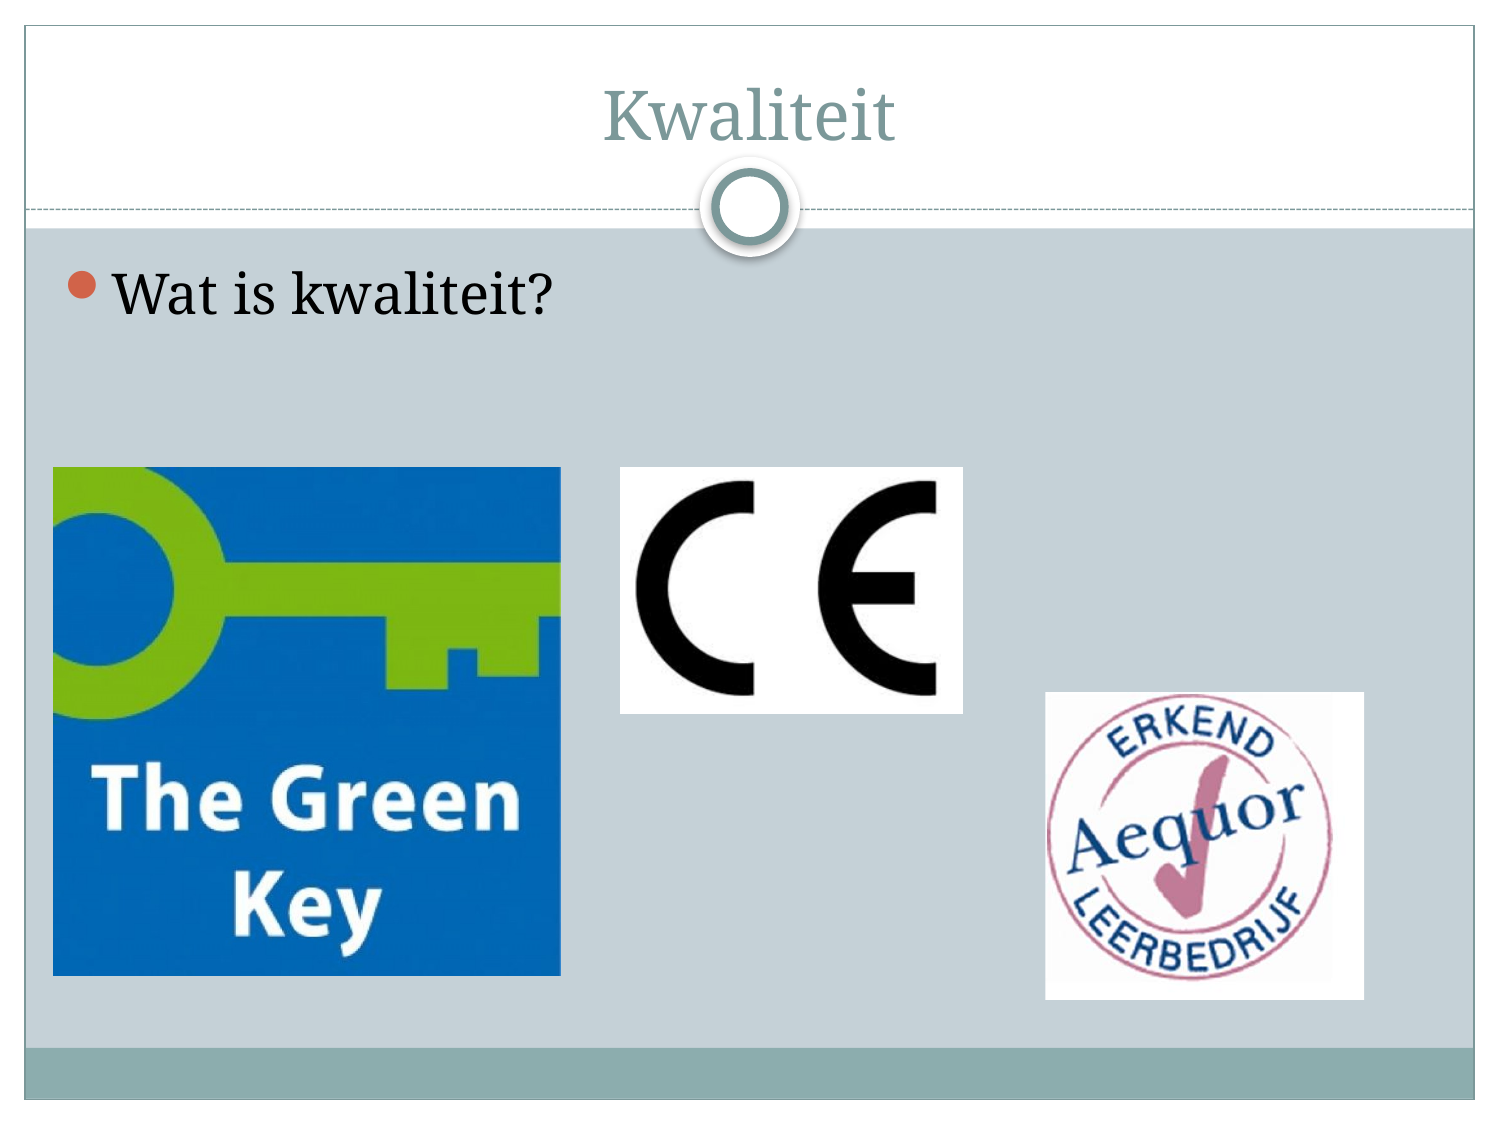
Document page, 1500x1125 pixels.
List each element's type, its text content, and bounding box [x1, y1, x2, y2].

title Kwaliteit [49, 37, 1450, 162]
list Wat is kwaliteit? [49, 250, 1445, 1001]
picture [52, 467, 561, 977]
picture [1045, 692, 1365, 1000]
picture [619, 467, 963, 714]
